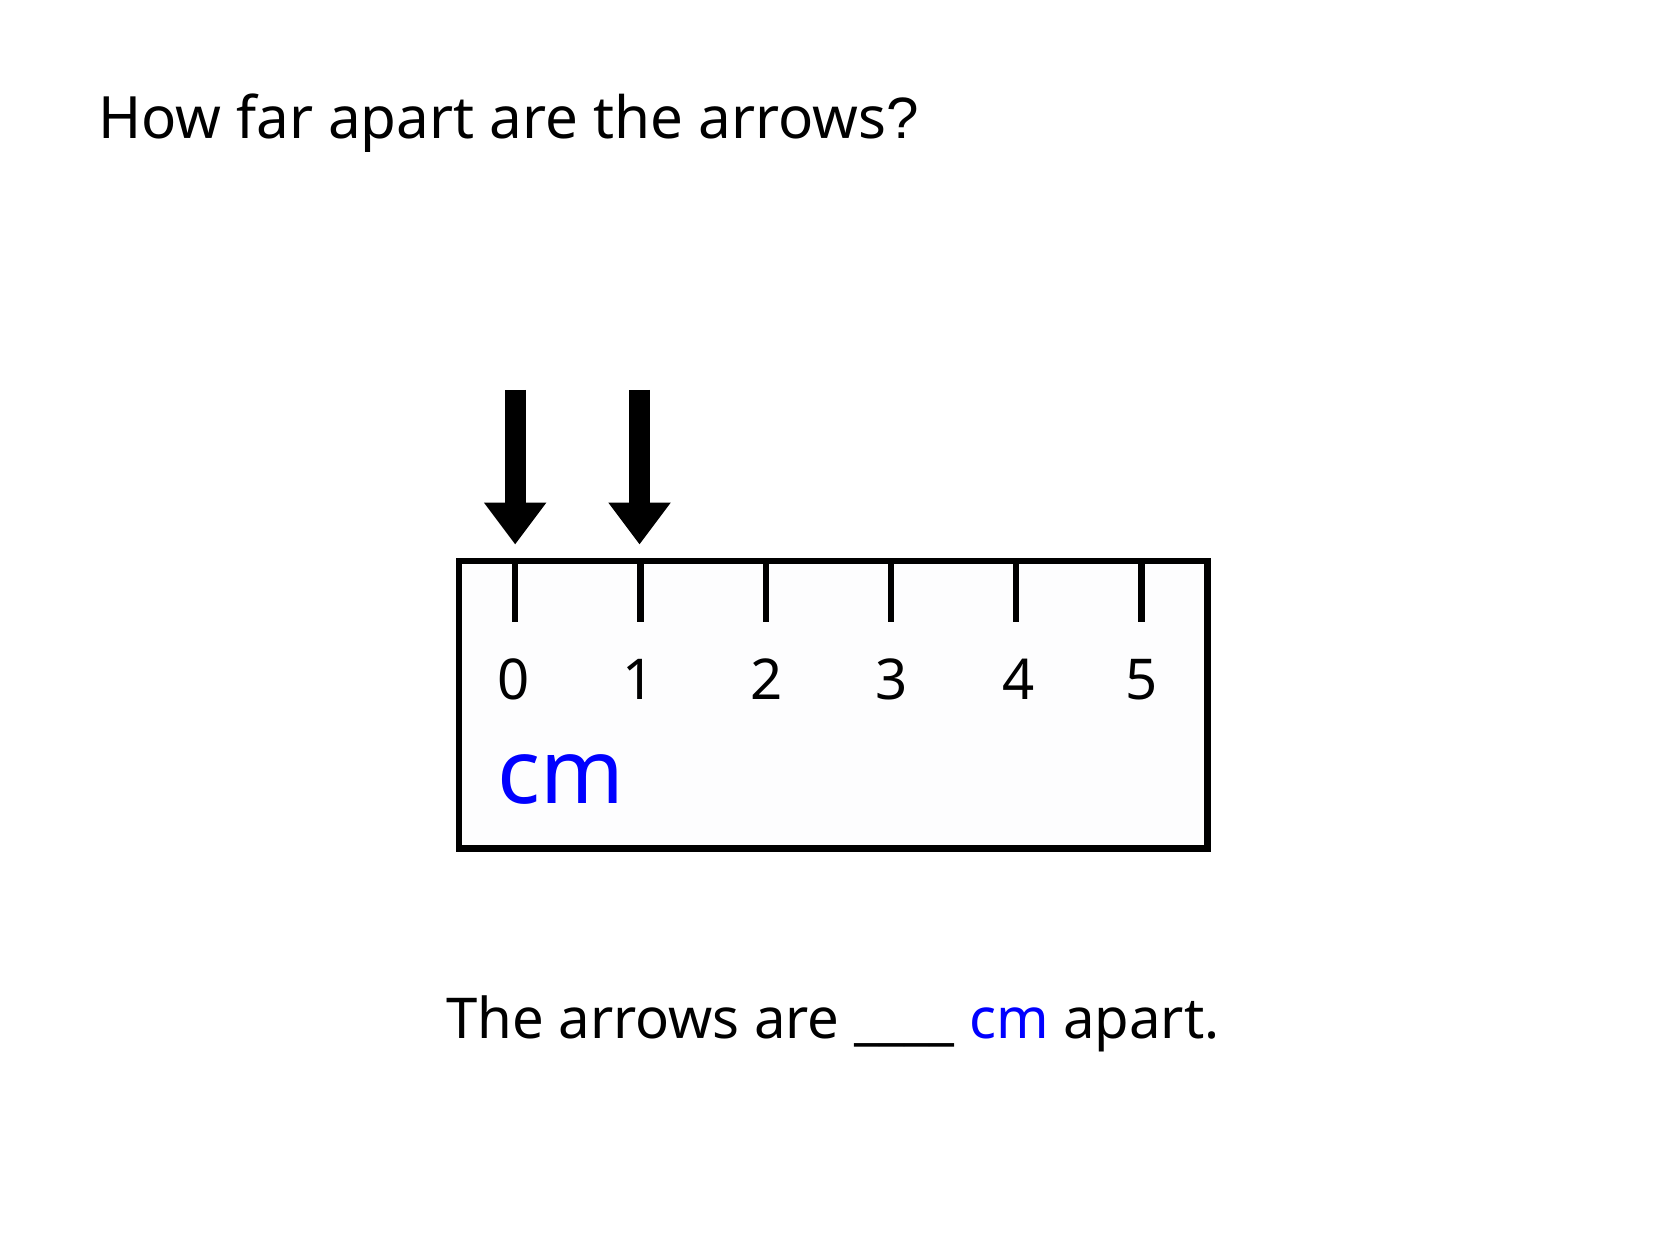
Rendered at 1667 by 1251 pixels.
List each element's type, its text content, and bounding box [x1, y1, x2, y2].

text_box The arrows are ____ cm apart. [394, 975, 1272, 1058]
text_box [458, 389, 1208, 849]
text_box How far apart are the arrows? [83, 72, 981, 158]
